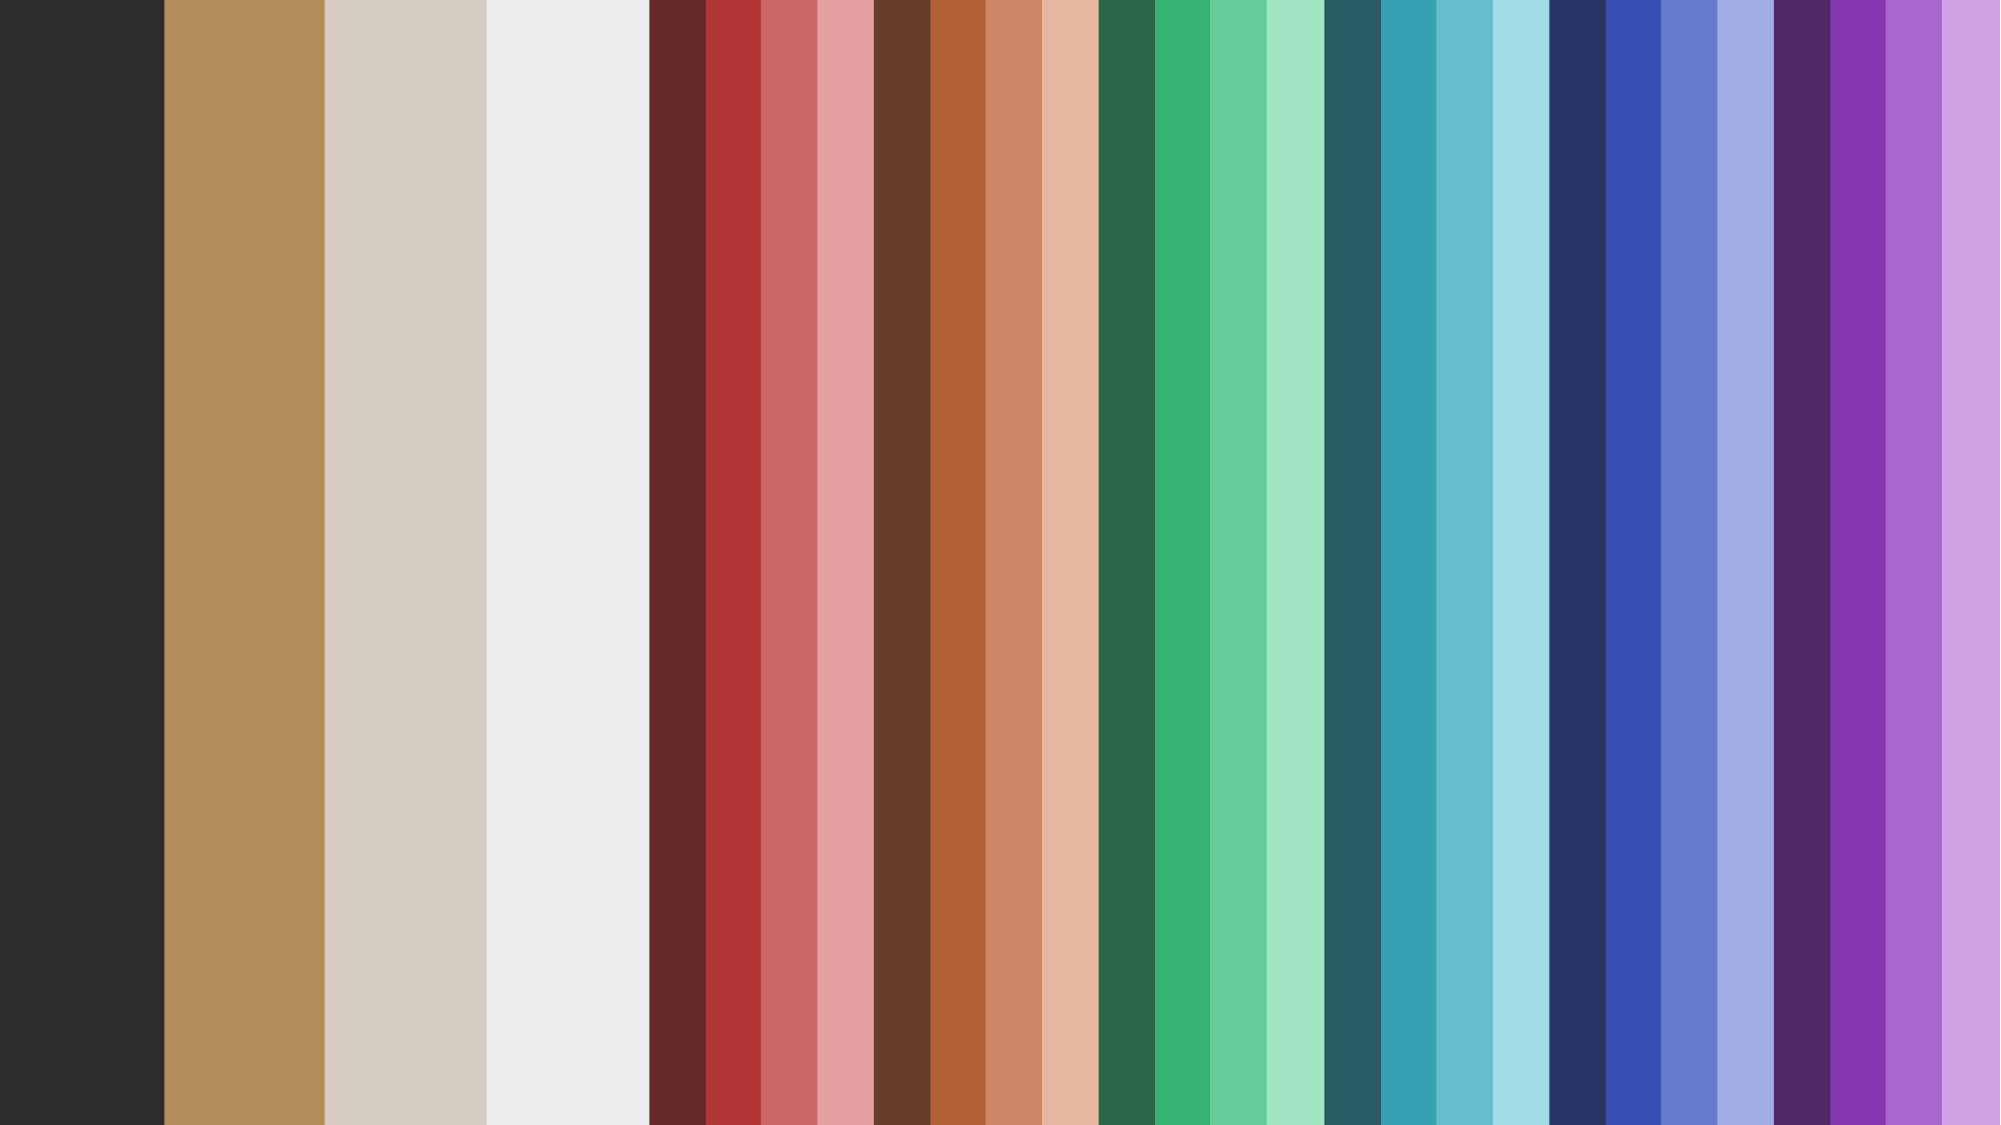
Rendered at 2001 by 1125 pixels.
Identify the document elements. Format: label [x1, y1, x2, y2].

text_box [760, 0, 816, 1125]
text_box [1435, 0, 1492, 1125]
text_box [1548, 0, 1605, 1125]
text_box [0, 0, 163, 1125]
text_box [163, 0, 324, 1125]
text_box [324, 0, 486, 1125]
text_box [1660, 0, 1716, 1125]
text_box [486, 0, 648, 1125]
text_box [1380, 0, 1435, 1125]
text_box [873, 0, 929, 1125]
text_box [1154, 0, 1209, 1125]
text_box [1773, 0, 1829, 1125]
text_box [1492, 0, 1548, 1125]
text_box [816, 0, 873, 1125]
text_box [929, 0, 985, 1125]
text_box [1324, 0, 1380, 1125]
text_box [1885, 0, 1941, 1125]
text_box [985, 0, 1041, 1125]
text_box [1716, 0, 1773, 1125]
text_box [1941, 0, 2000, 1125]
text_box [648, 0, 705, 1125]
text_box [1209, 0, 1266, 1125]
text_box [1041, 0, 1098, 1125]
text_box [705, 0, 760, 1125]
text_box [1098, 0, 1154, 1125]
text_box [1829, 0, 1885, 1125]
text_box [1266, 0, 1324, 1125]
text_box [1605, 0, 1660, 1125]
